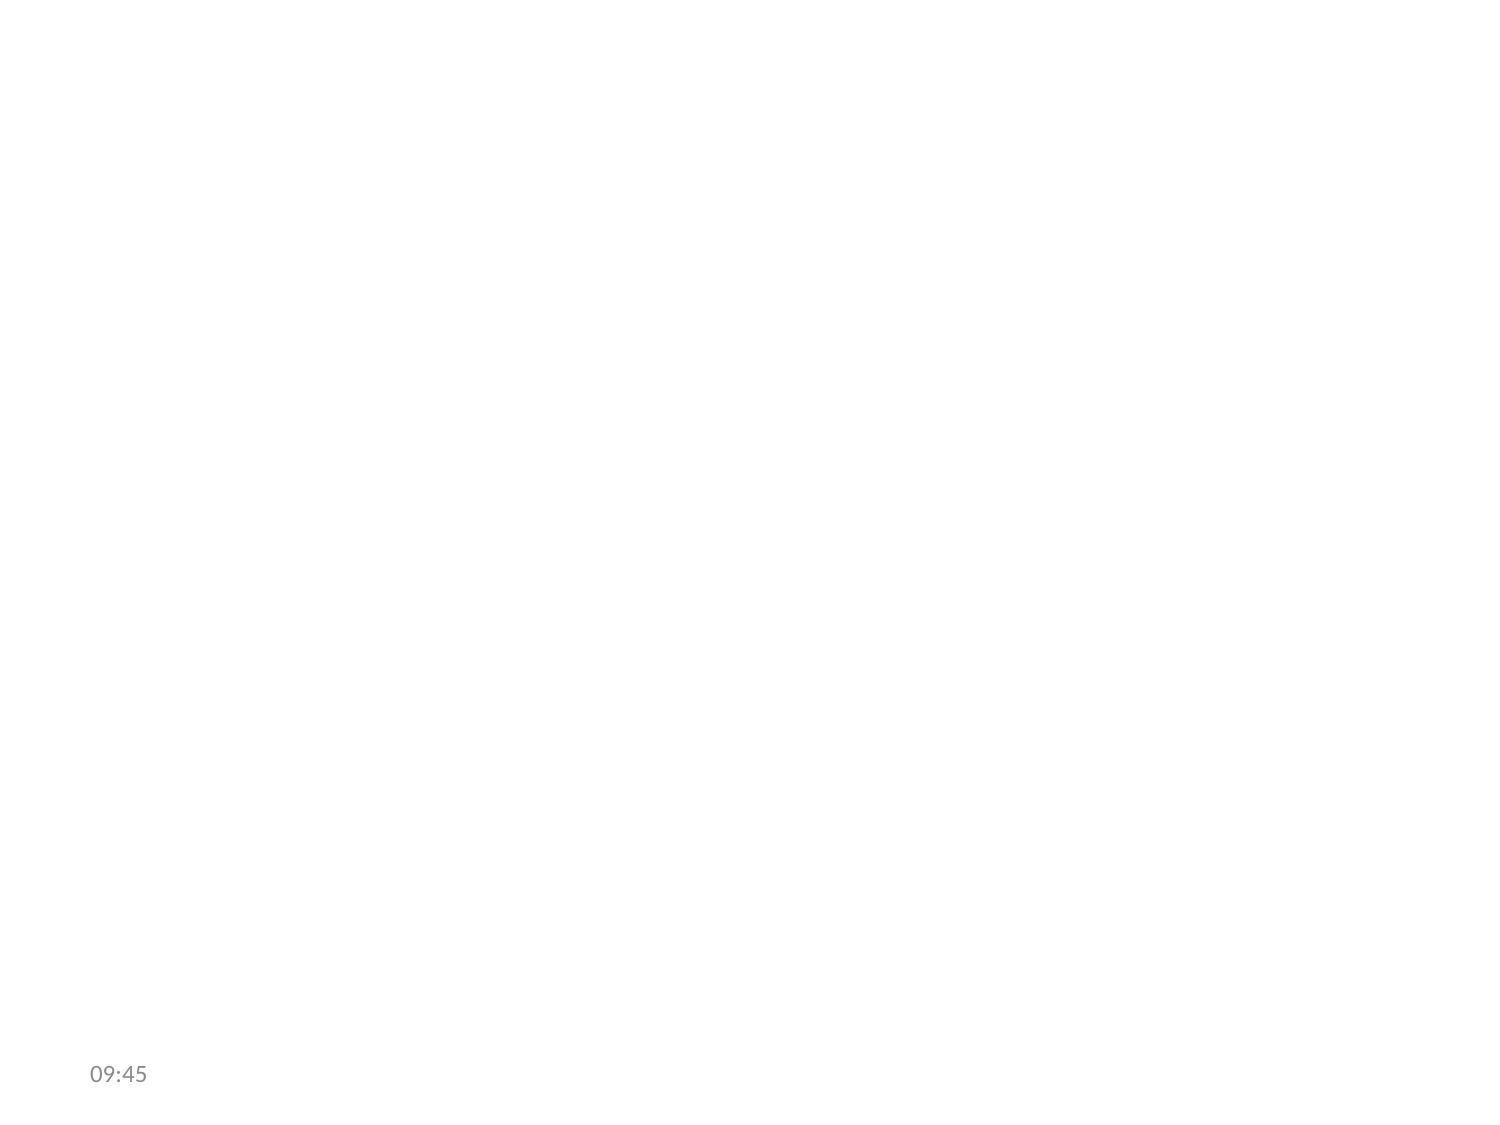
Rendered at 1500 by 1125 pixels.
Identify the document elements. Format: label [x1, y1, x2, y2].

slide_number [75, 1042, 425, 1103]
